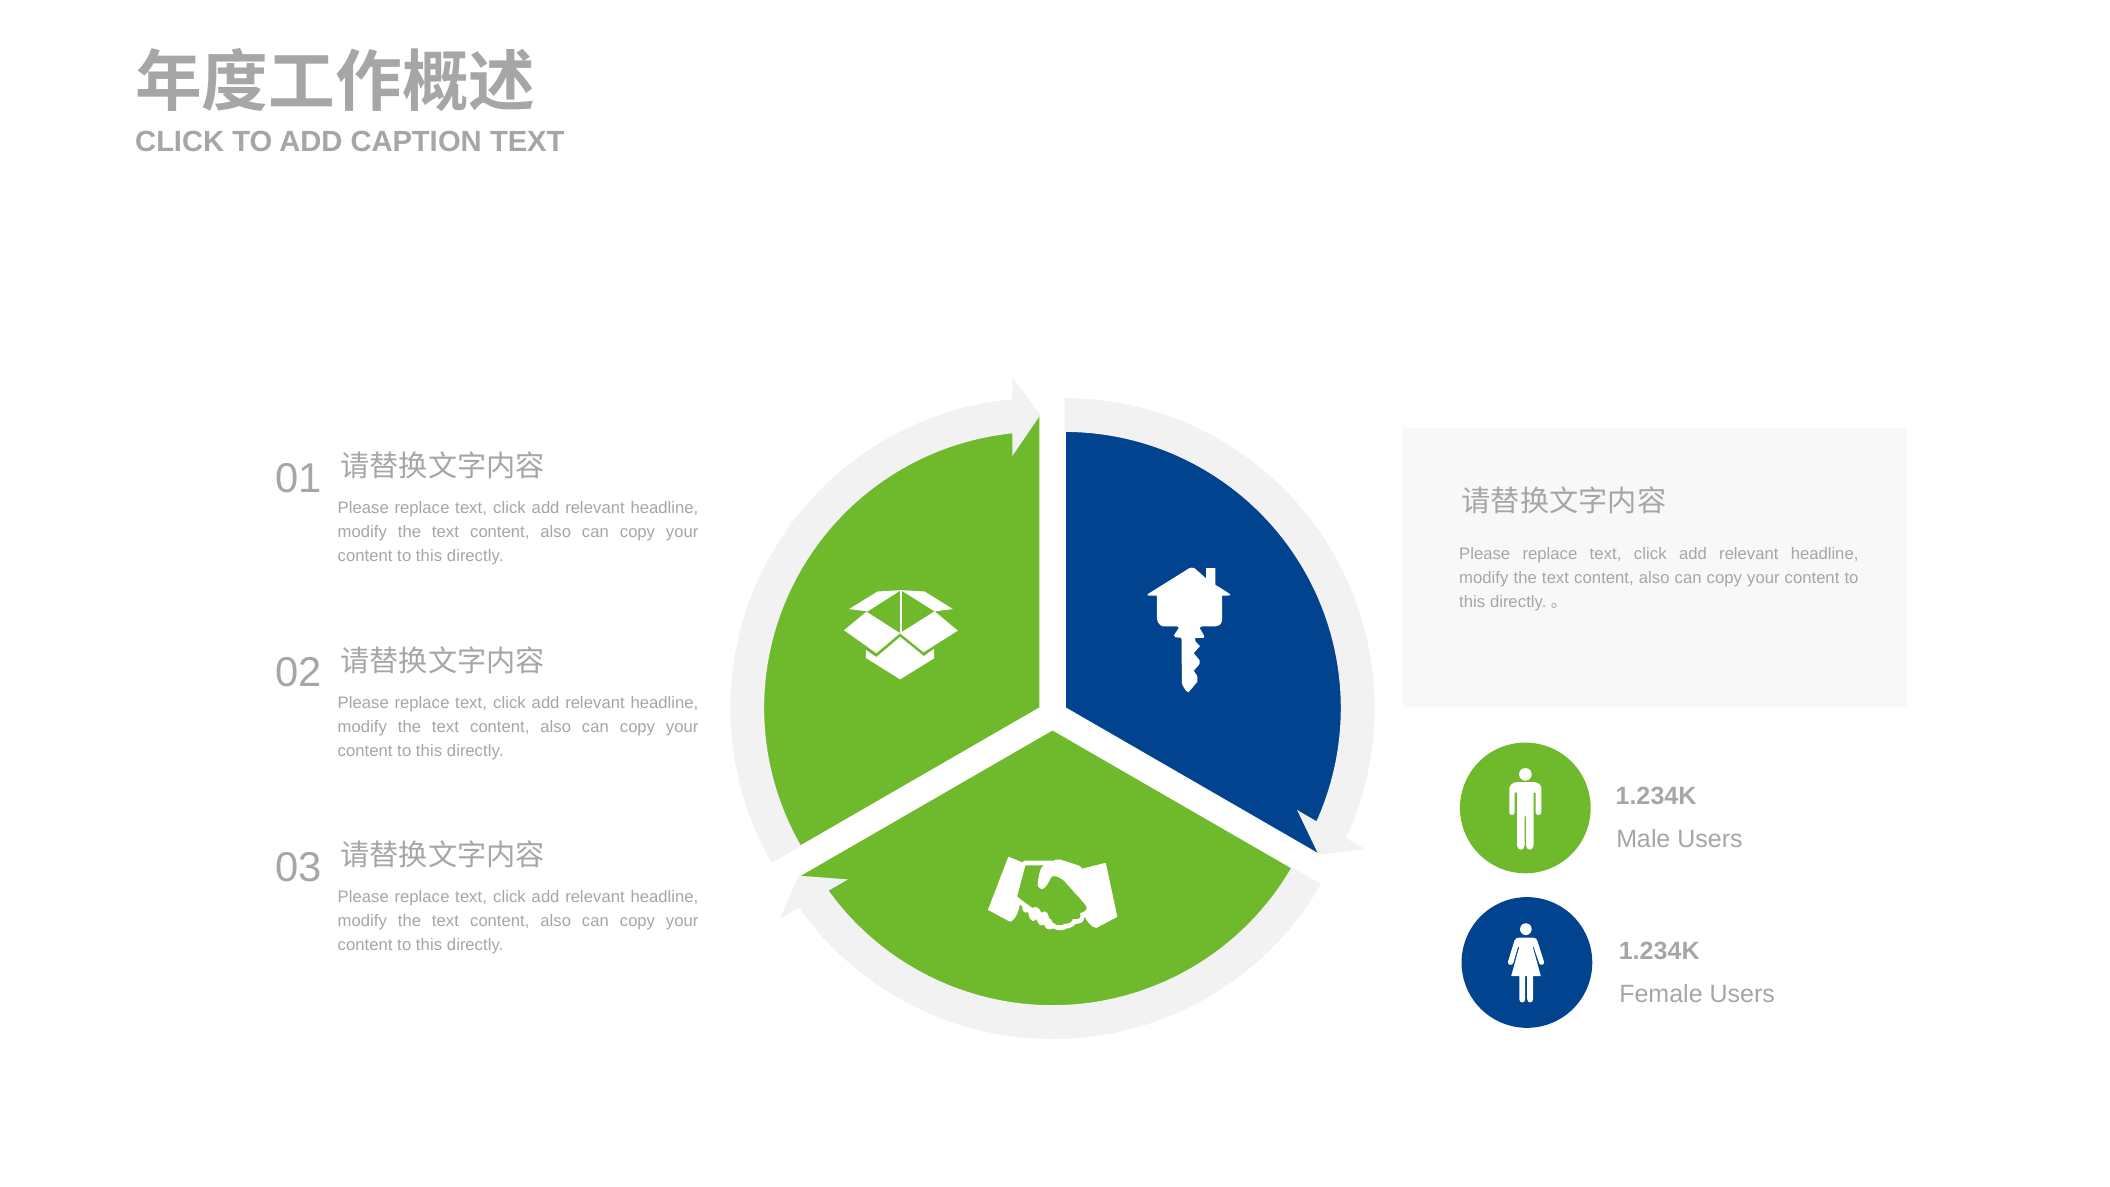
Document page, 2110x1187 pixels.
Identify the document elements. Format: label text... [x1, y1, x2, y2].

text_box 03 [260, 822, 322, 897]
text_box 1.234K [1600, 766, 1712, 817]
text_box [844, 590, 958, 680]
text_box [1402, 427, 1907, 707]
text_box 年度工作概述 [135, 38, 596, 119]
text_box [322, 822, 707, 961]
text_box 01 [260, 433, 322, 509]
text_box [707, 375, 1398, 1062]
text_box 1.234K [1603, 920, 1715, 972]
text_box 02 [260, 627, 322, 703]
text_box Female Users [1604, 963, 1791, 1015]
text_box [1461, 897, 1593, 1028]
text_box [322, 627, 707, 766]
text_box Male Users [1601, 809, 1758, 861]
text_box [1459, 742, 1591, 874]
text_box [322, 433, 707, 572]
text_box CLICK TO ADD CAPTION TEXT [135, 122, 596, 158]
